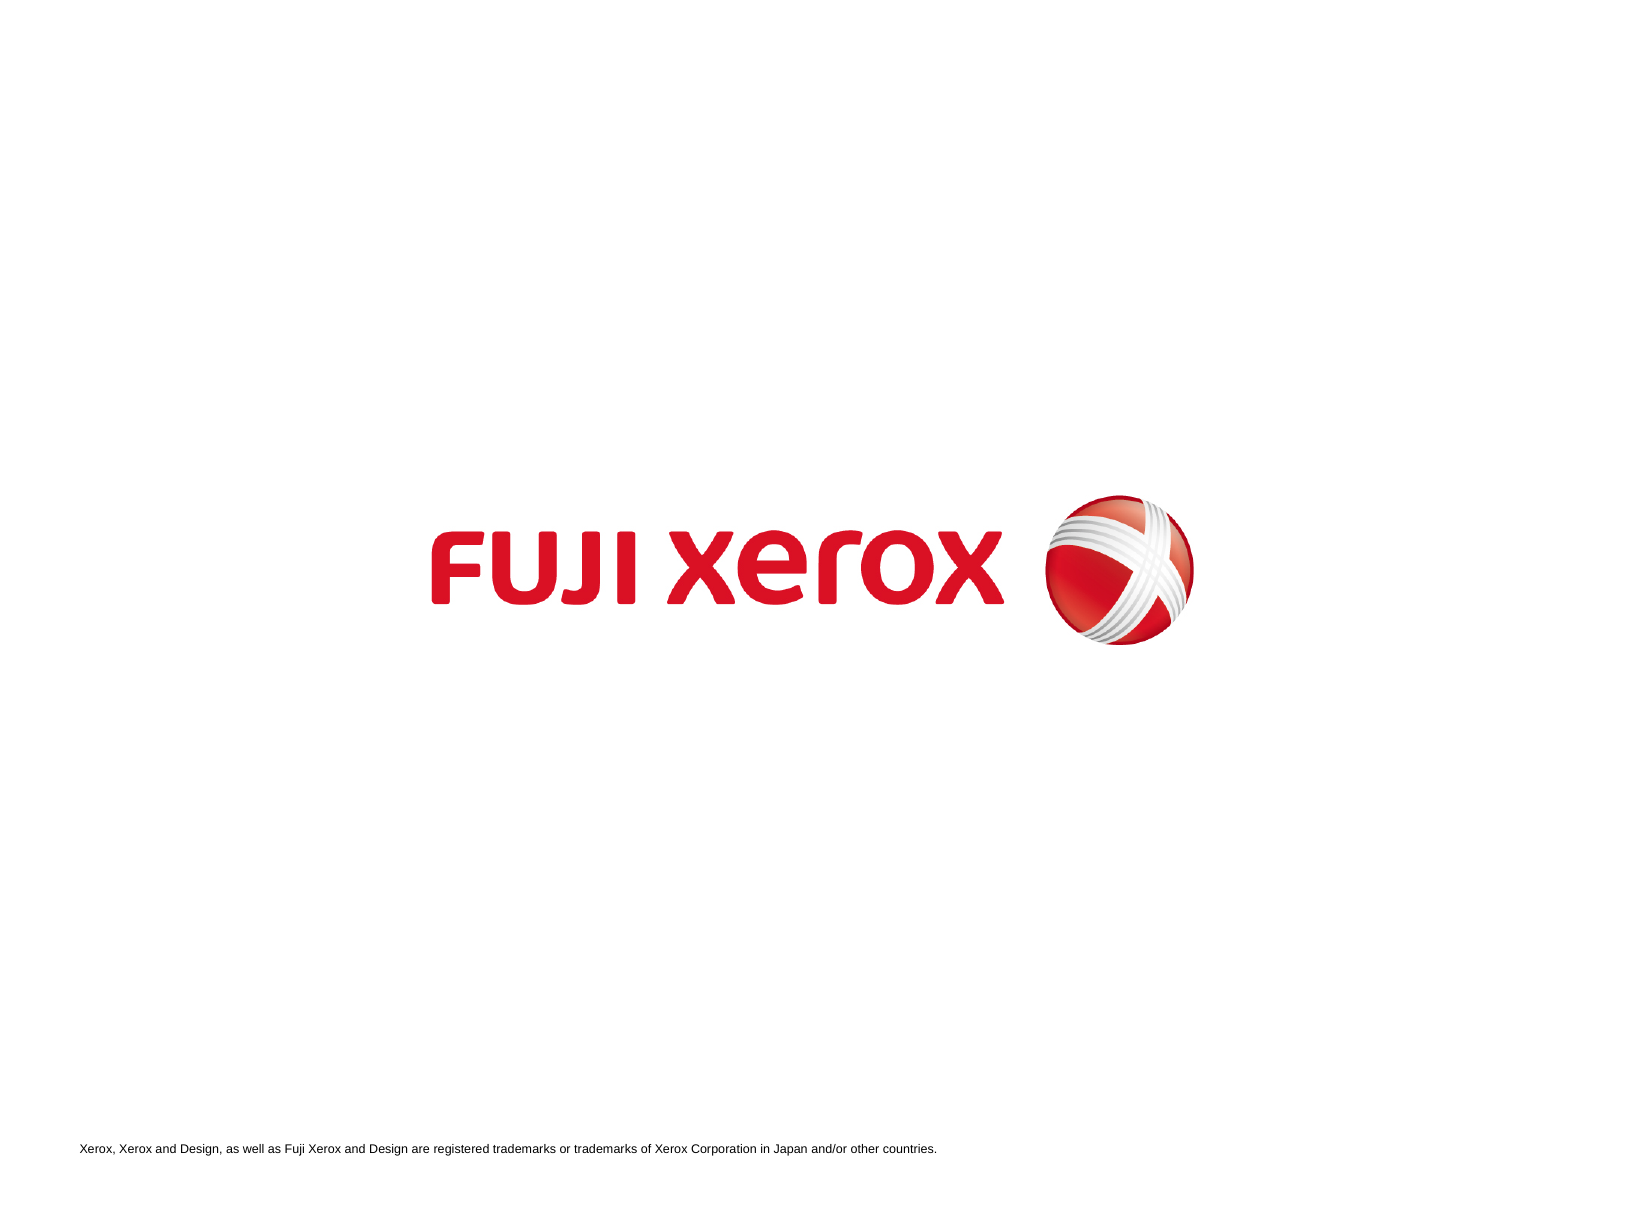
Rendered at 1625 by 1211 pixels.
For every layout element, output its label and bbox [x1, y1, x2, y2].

picture [431, 495, 1194, 645]
